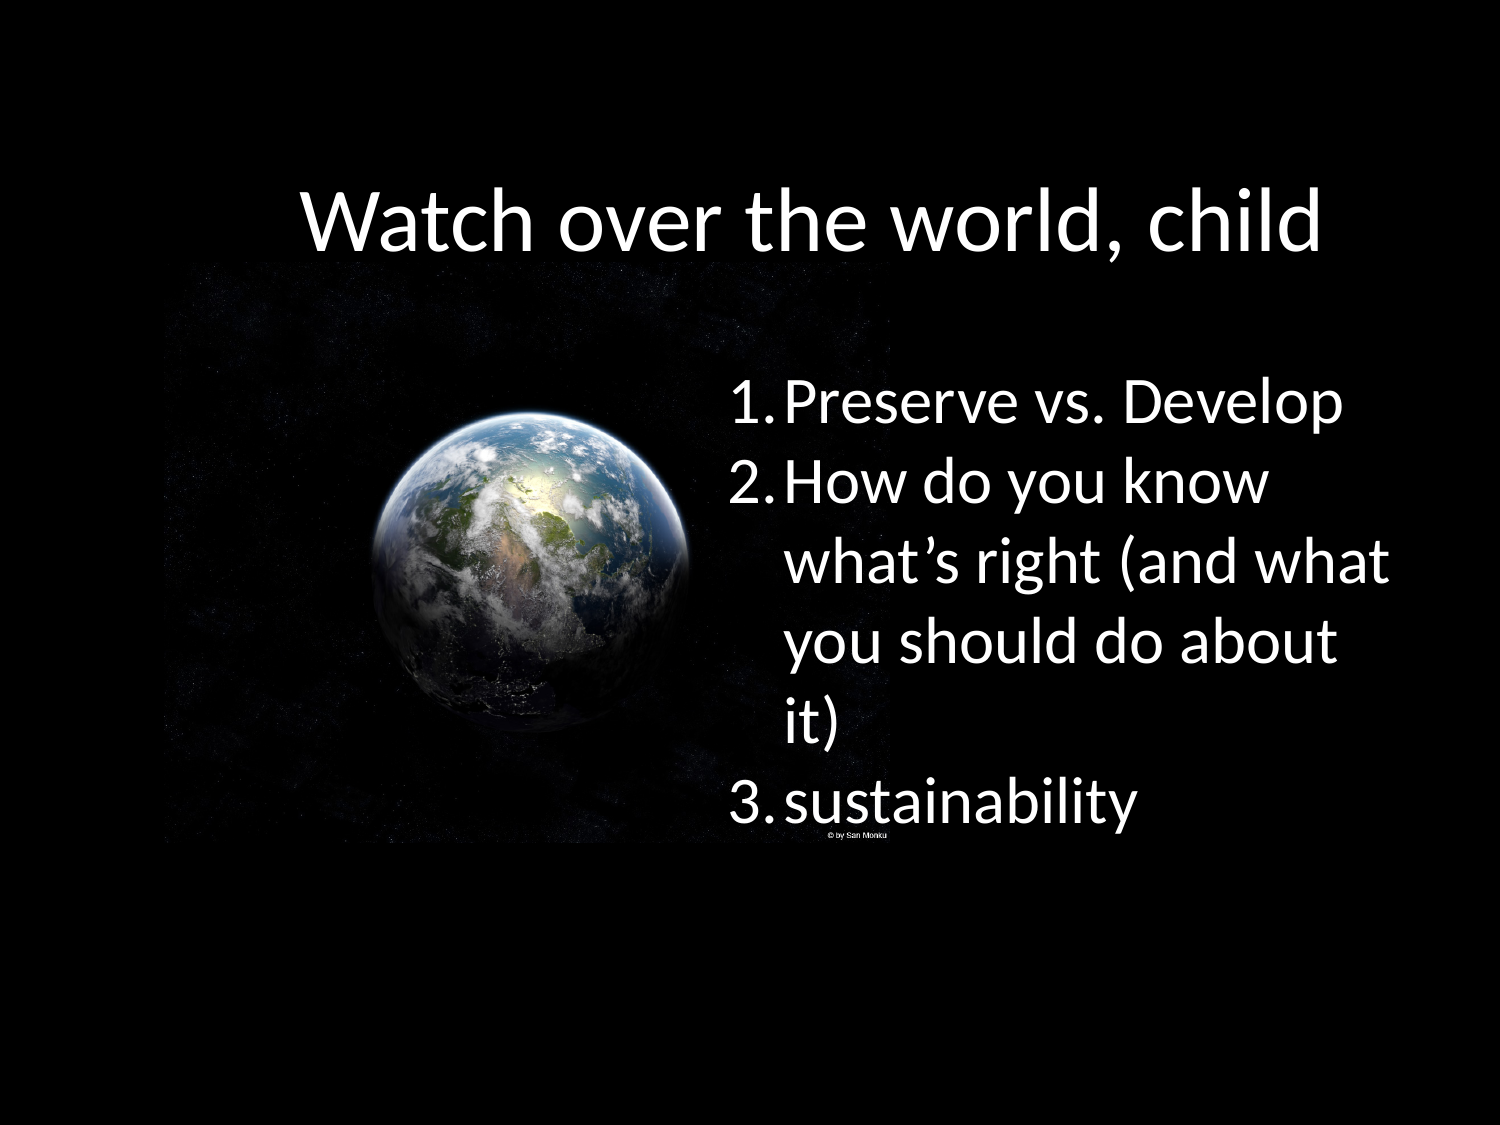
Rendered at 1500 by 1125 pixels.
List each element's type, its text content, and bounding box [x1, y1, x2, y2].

text_box Preserve vs. Develop How do you know what’s right (and what you should do about it) sustainability [1057, 349, 1425, 845]
title Watch over the world, child [225, 37, 1400, 349]
picture [0, 262, 1055, 843]
